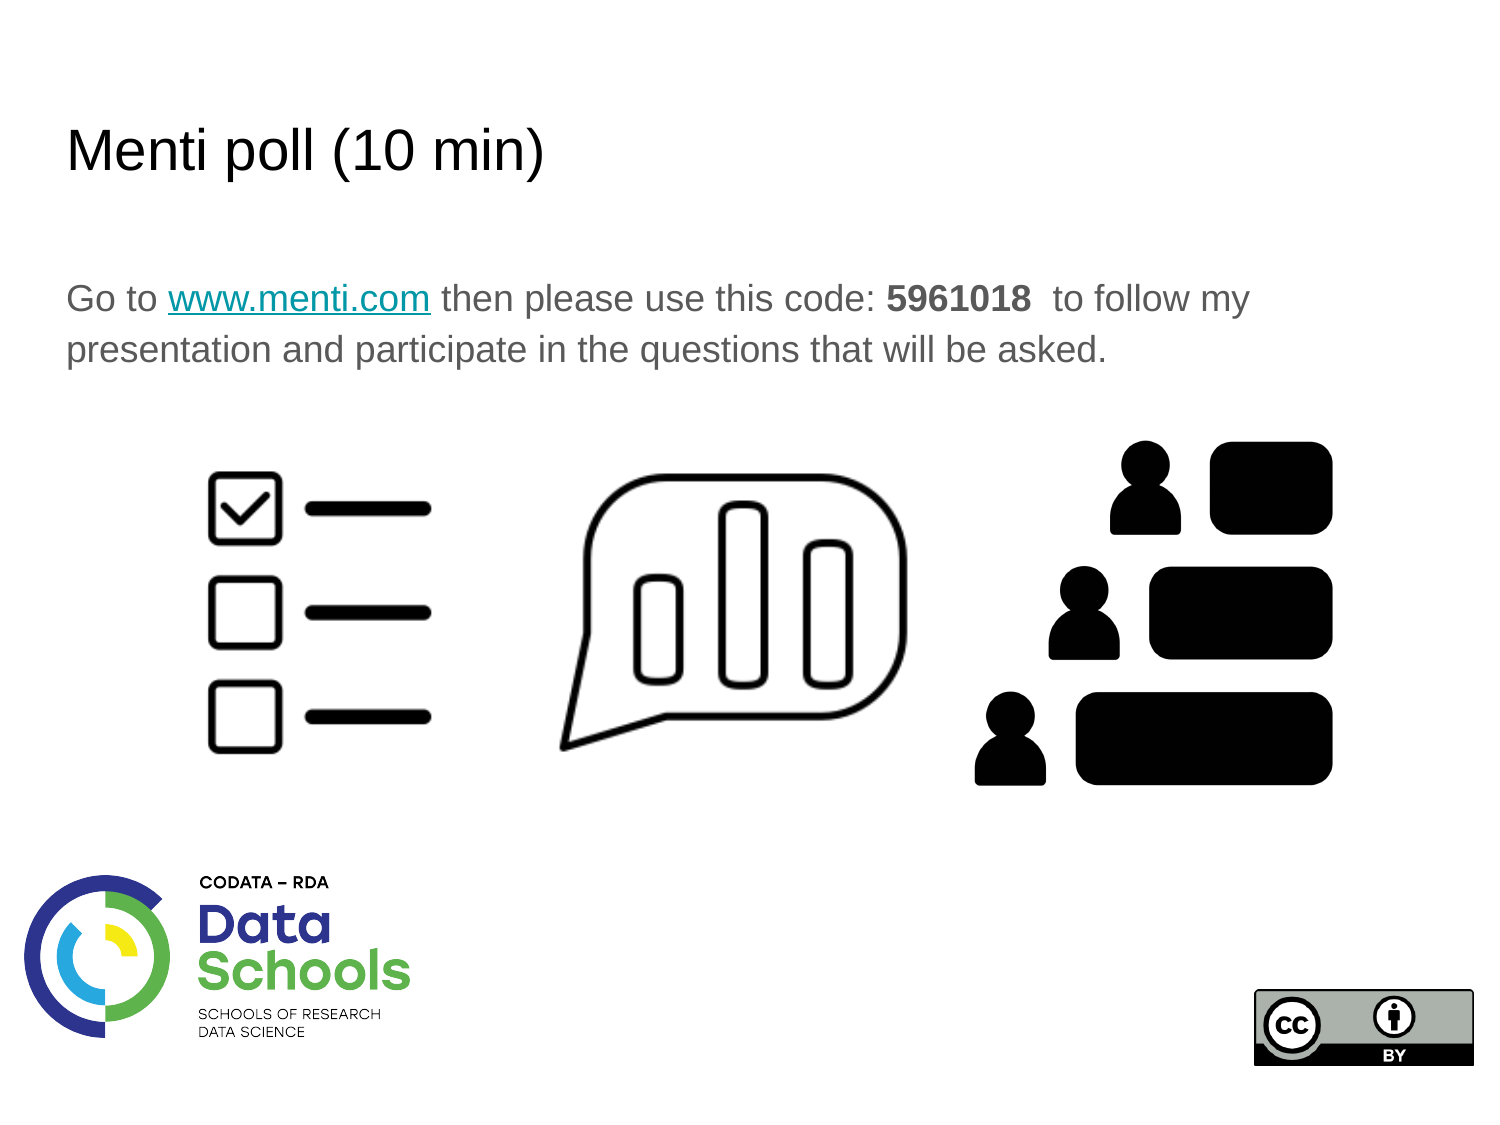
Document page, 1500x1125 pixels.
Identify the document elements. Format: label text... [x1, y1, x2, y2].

picture [24, 875, 411, 1038]
title Menti poll (10 min) [51, 97, 1449, 223]
picture [163, 456, 477, 770]
list Go to www.menti.com then please use this code: 5961018 to follow my presentation and participate in the questions that will be asked. [51, 252, 1418, 821]
picture [971, 430, 1336, 795]
picture [541, 420, 927, 806]
picture [1254, 988, 1474, 1066]
